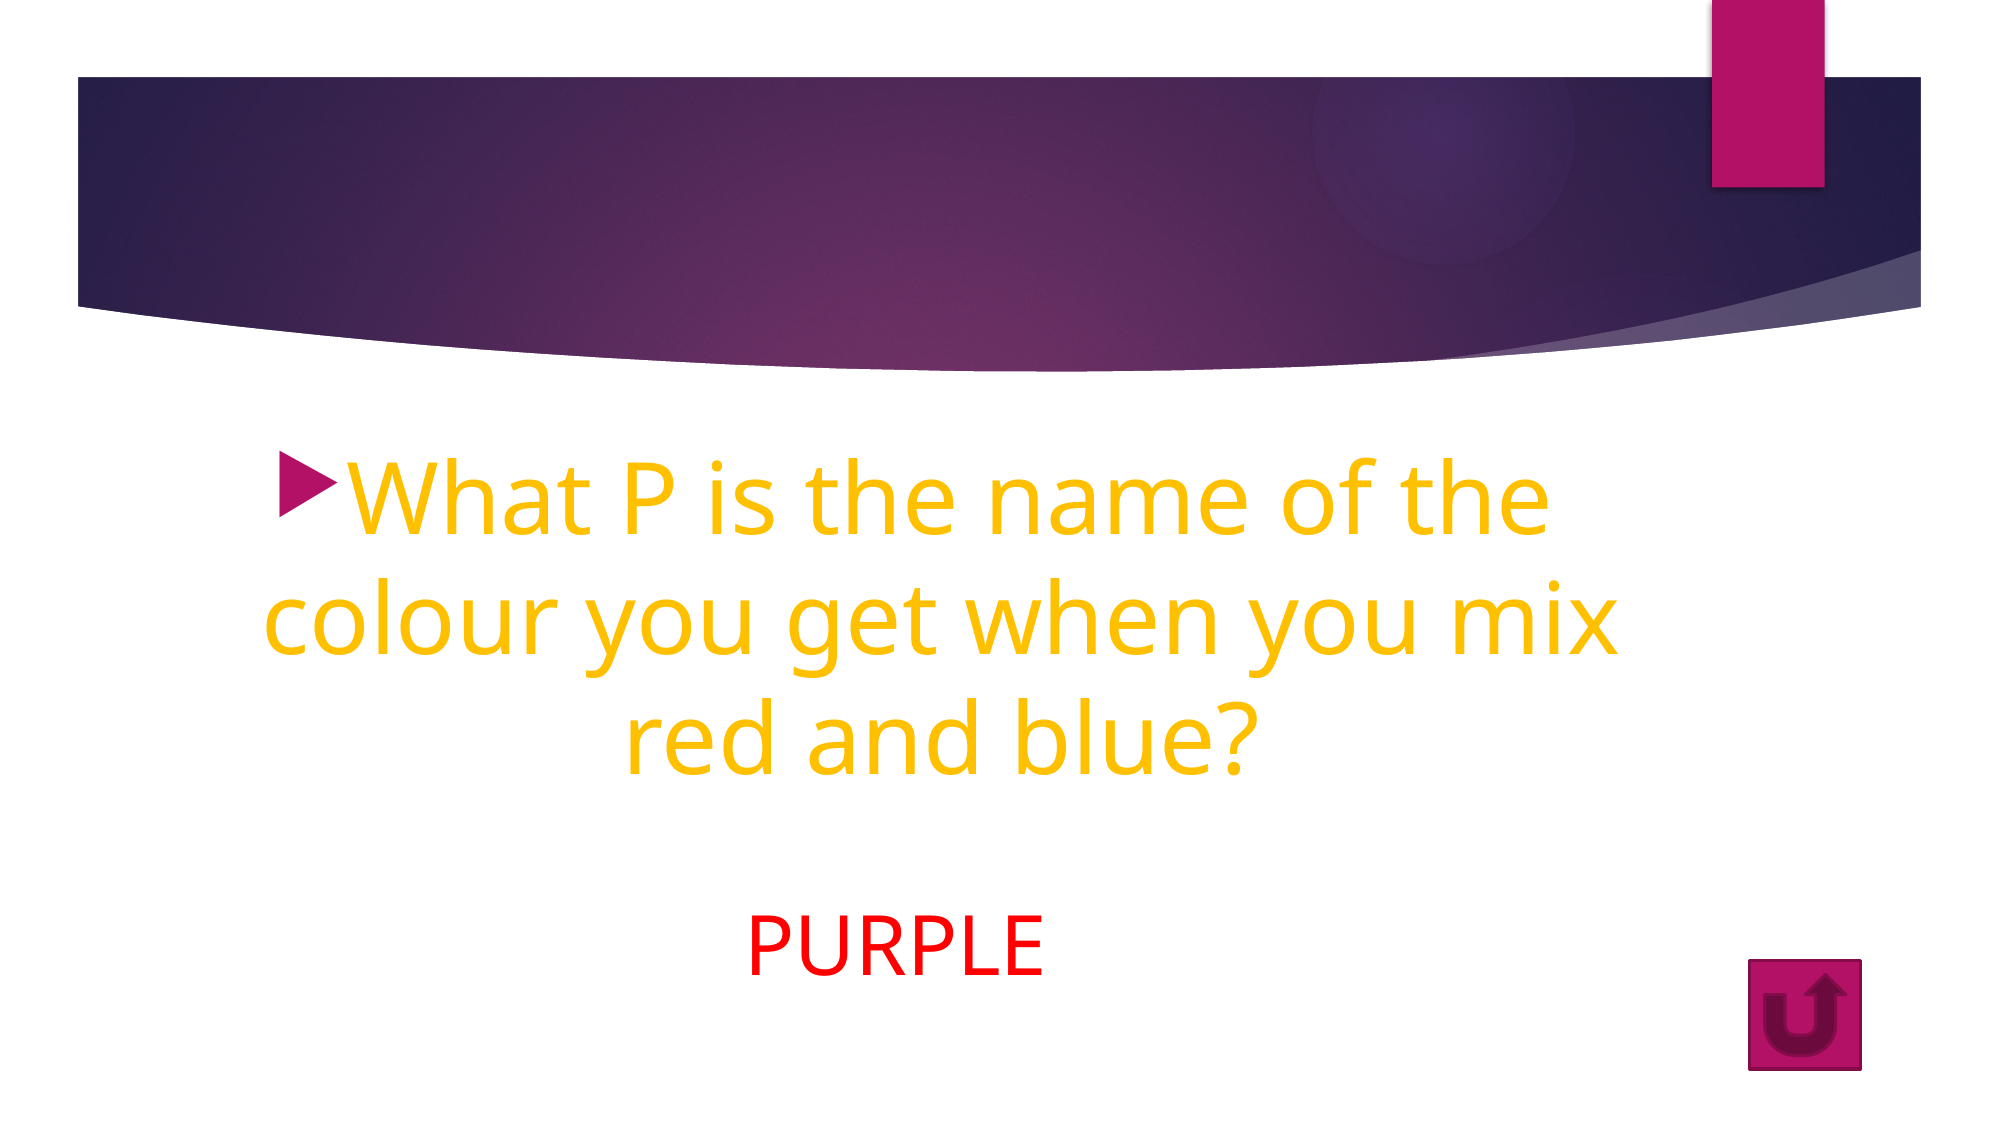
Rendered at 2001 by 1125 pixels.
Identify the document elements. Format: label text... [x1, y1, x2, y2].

text_box PURPLE [729, 884, 1204, 1000]
text_box [1748, 959, 1862, 1071]
list What P is the name of the colour you get when you mix red and blue? [189, 427, 1638, 988]
